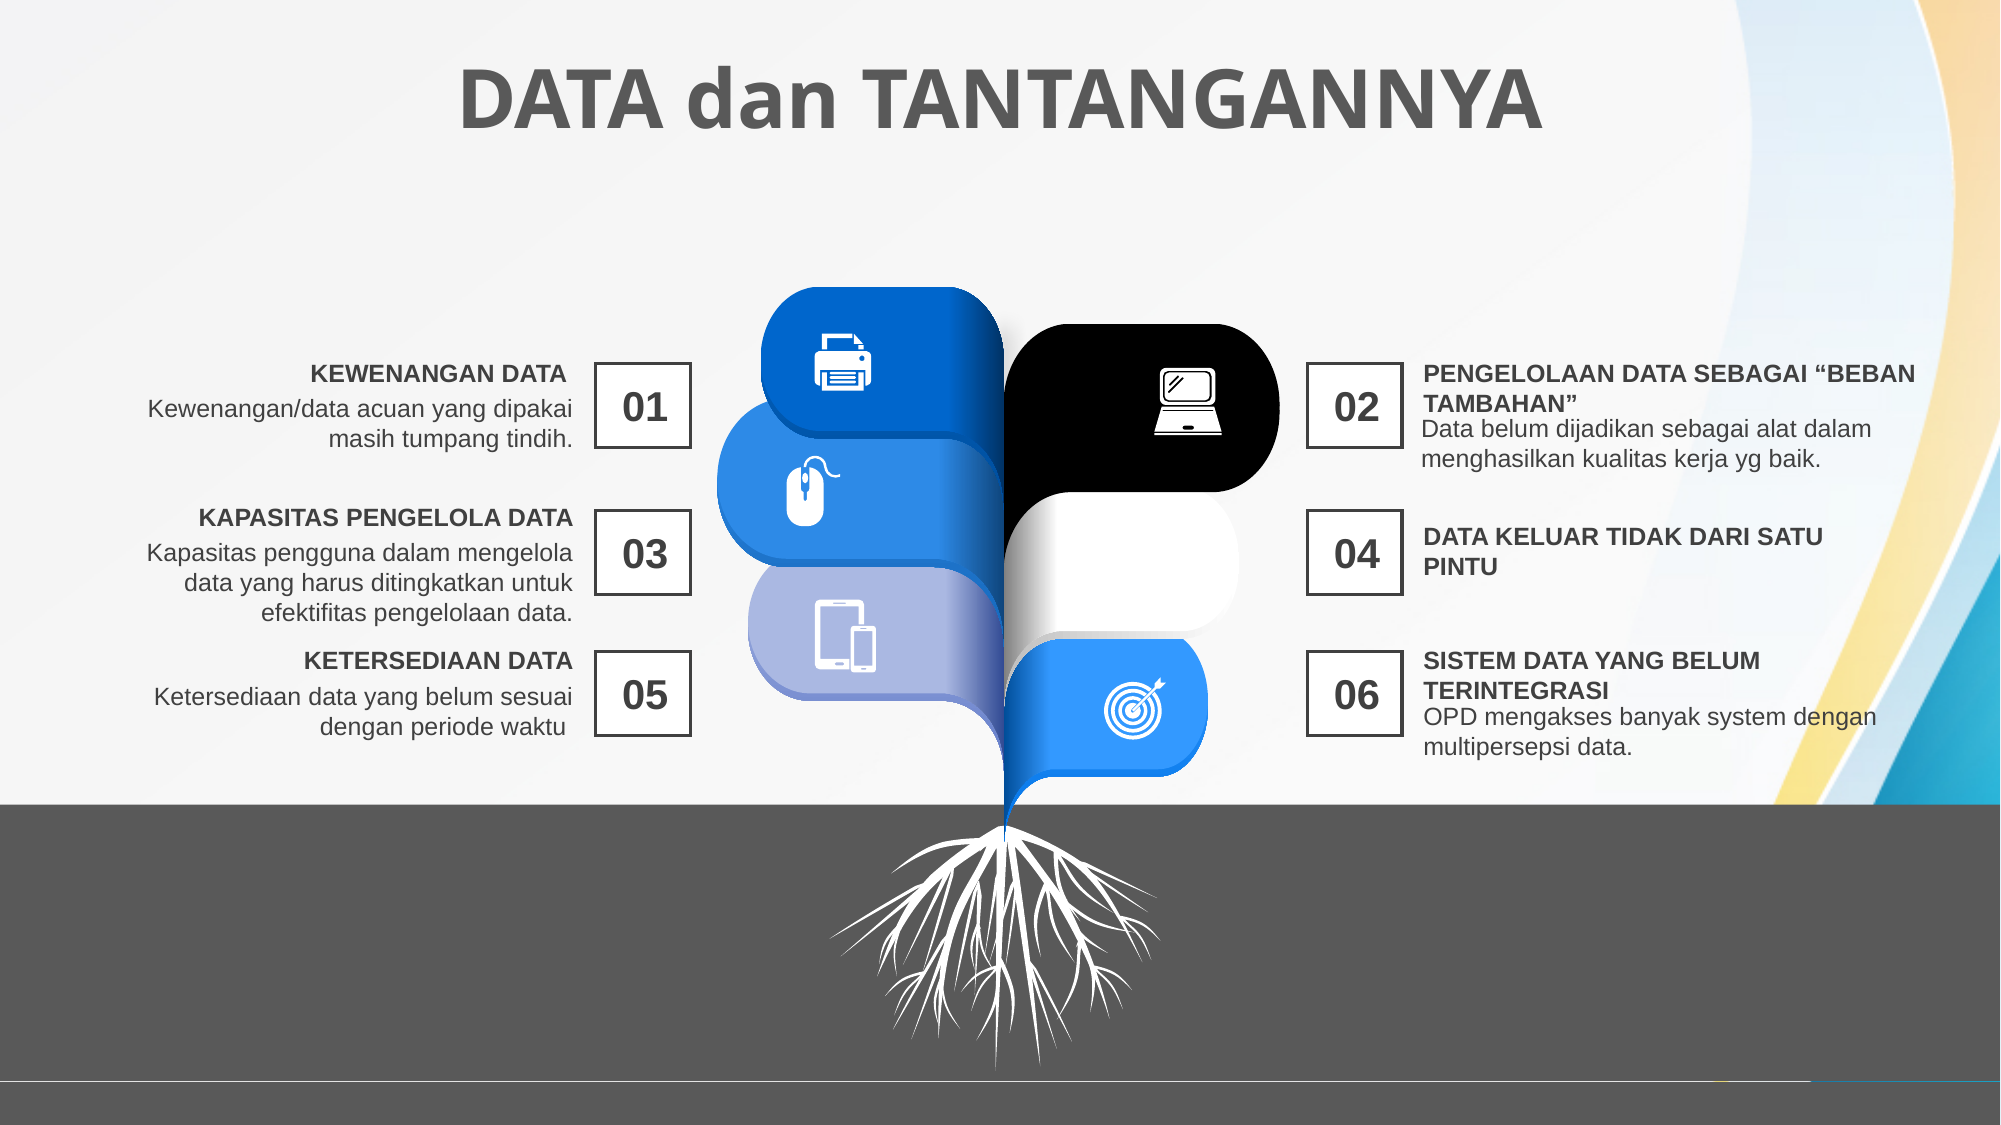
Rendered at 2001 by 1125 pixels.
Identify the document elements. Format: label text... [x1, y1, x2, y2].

text_box 04 [1318, 519, 1395, 585]
text_box [1307, 509, 1403, 595]
text_box 05 [607, 660, 684, 726]
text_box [116, 349, 589, 462]
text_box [1408, 637, 1932, 769]
title DATA dan TANTANGANNYA [0, 32, 2000, 161]
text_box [821, 846, 1159, 1071]
text_box [595, 509, 691, 595]
text_box [0, 804, 2000, 1082]
text_box [595, 362, 691, 448]
text_box [595, 650, 691, 736]
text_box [1408, 513, 1884, 595]
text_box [717, 286, 1280, 846]
text_box 06 [1318, 660, 1395, 726]
picture [0, 0, 2001, 1125]
text_box 03 [607, 519, 684, 585]
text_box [116, 493, 589, 636]
text_box [1307, 362, 1403, 448]
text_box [1406, 349, 1963, 481]
text_box 01 [607, 372, 684, 438]
text_box [1307, 650, 1403, 736]
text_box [116, 637, 589, 749]
text_box 02 [1318, 372, 1395, 438]
